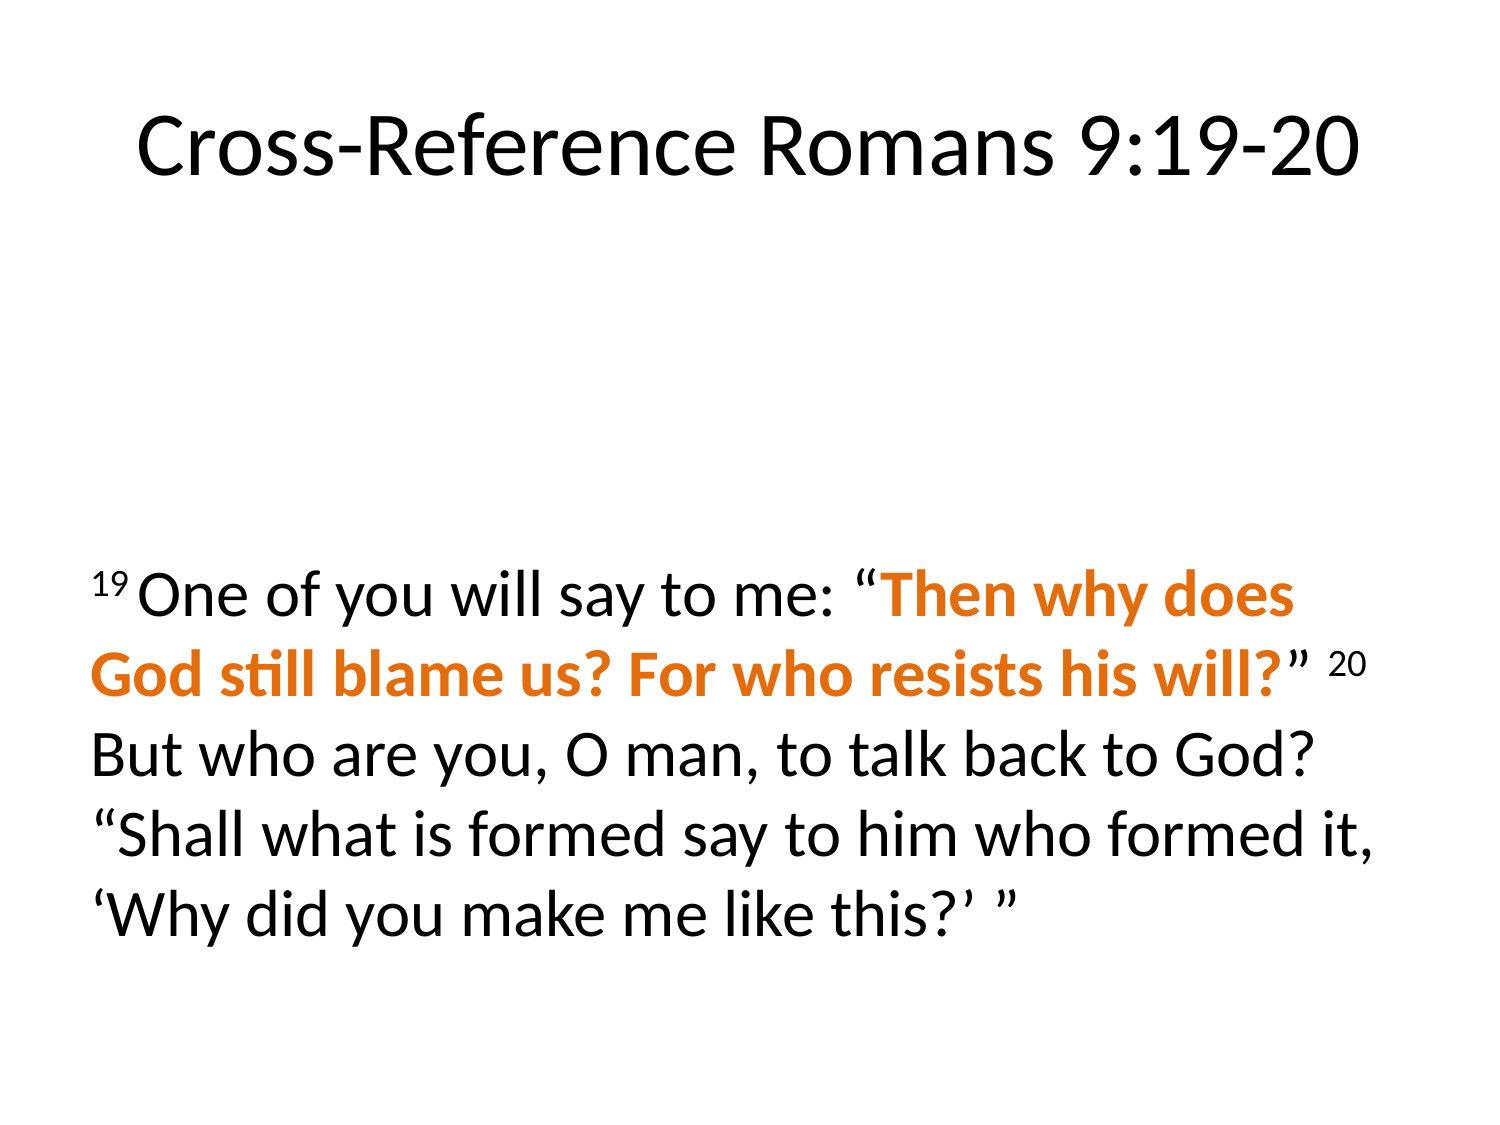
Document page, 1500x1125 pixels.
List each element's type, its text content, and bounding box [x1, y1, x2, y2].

title Cross-Reference Romans 9:19-20 [75, 45, 1425, 233]
list 19 One of you will say to me: “Then why does God still blame us? For who resists his will?” 20 But who are you, O man, to talk back to God? “Shall what is formed say to him who formed it, ‘Why did you make me like this?’ ” [75, 262, 1425, 1005]
